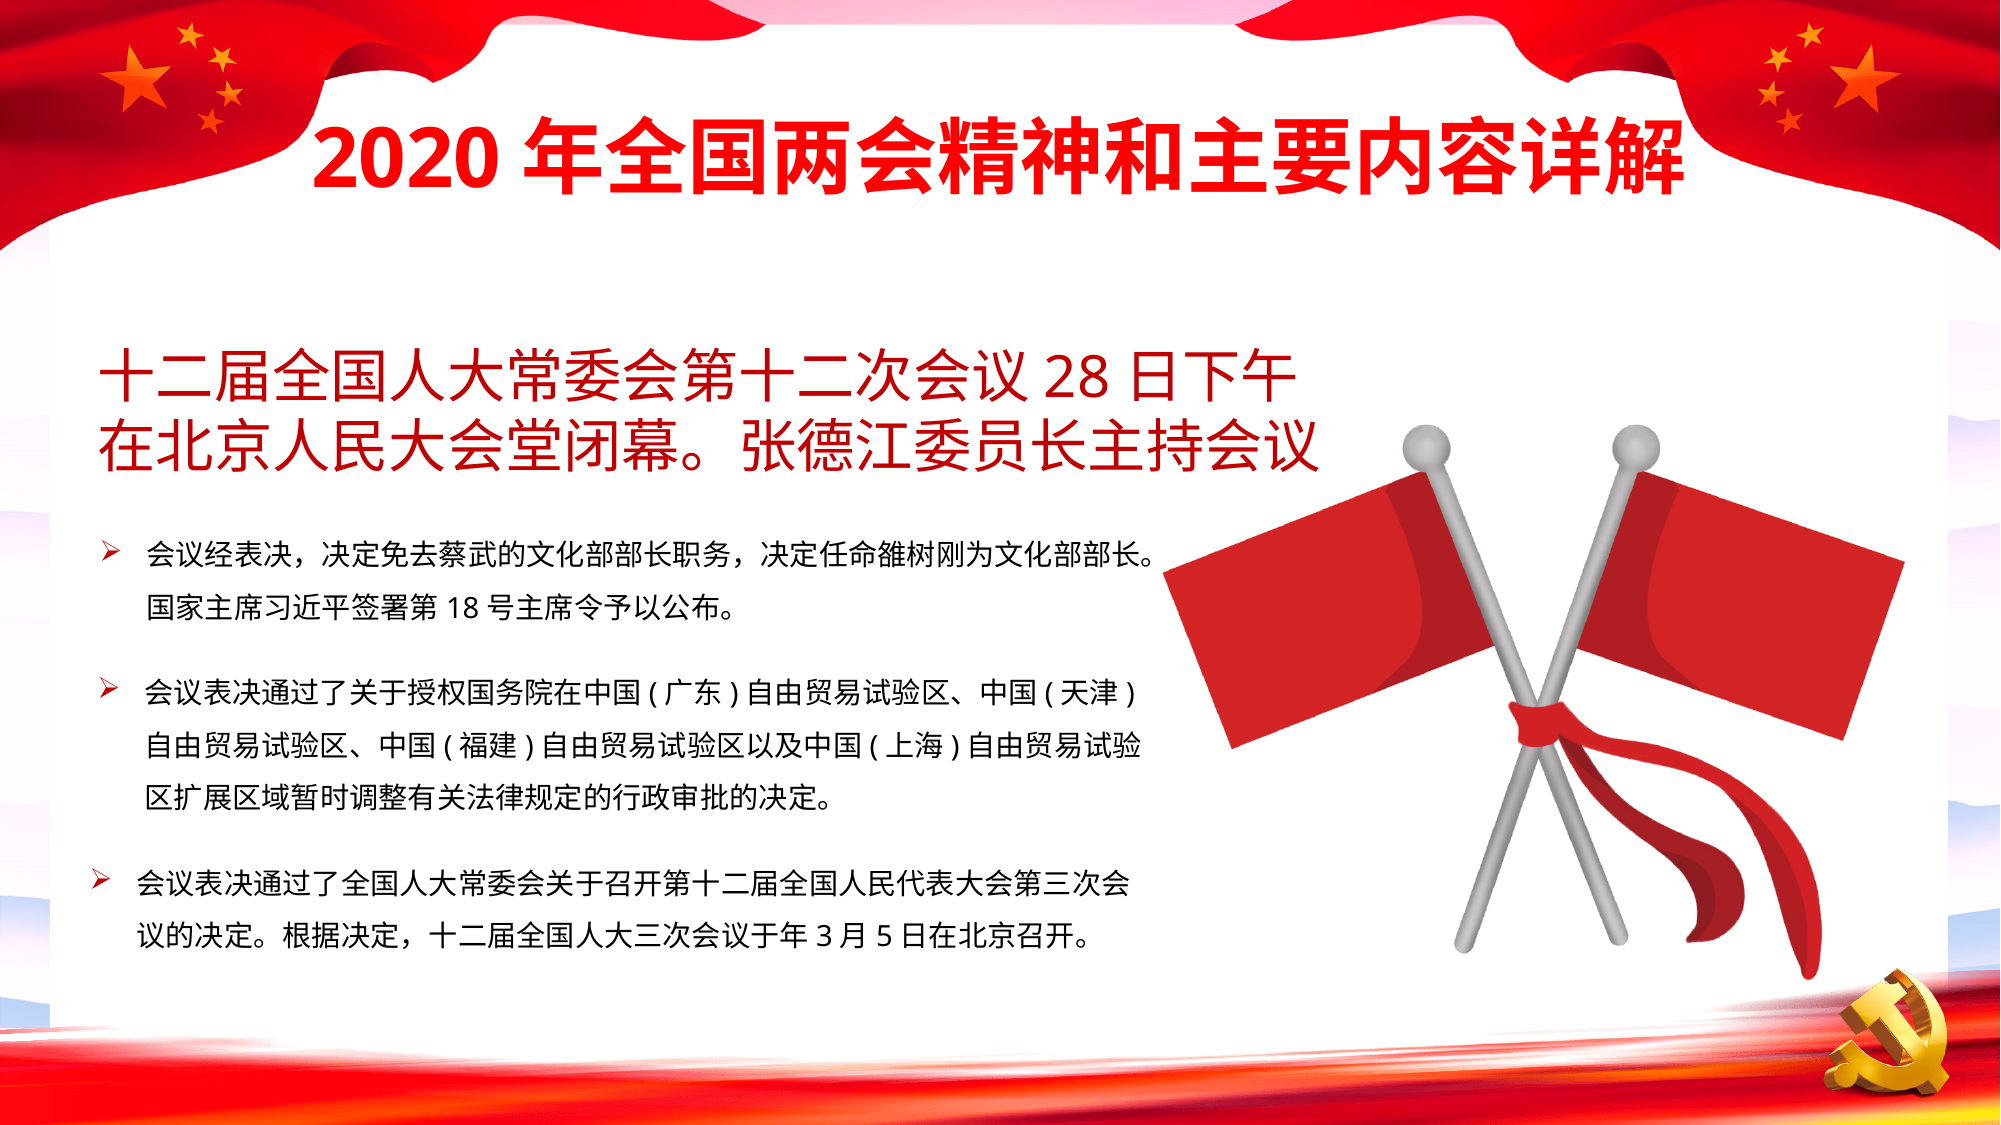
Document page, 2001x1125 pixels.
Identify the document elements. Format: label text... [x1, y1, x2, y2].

text_box 十二届全国人大常委会第十二次会议28日下午在北京人民大会堂闭幕。张德江委员长主持会议 [82, 331, 1049, 487]
text_box 会议表决通过了关于授权国务院在中国(广东)自由贸易试验区、中国(天津)自由贸易试验区、中国(福建)自由贸易试验区以及中国(上海)自由贸易试验区扩展区域暂时调整有关法律规定的行政审批的决定。 [82, 649, 1049, 822]
text_box 会议经表决，决定免去蔡武的文化部部长职务，决定任命雒树刚为文化部部长。国家主席习近平签署第18号主席令予以公布。 [84, 511, 1049, 632]
text_box 会议表决通过了全国人大常委会关于召开第十二届全国人民代表大会第三次会议的决定。根据决定，十二届全国人大三次会议于年3月5日在北京召开。 [74, 840, 1049, 960]
picture [0, 0, 2000, 1125]
